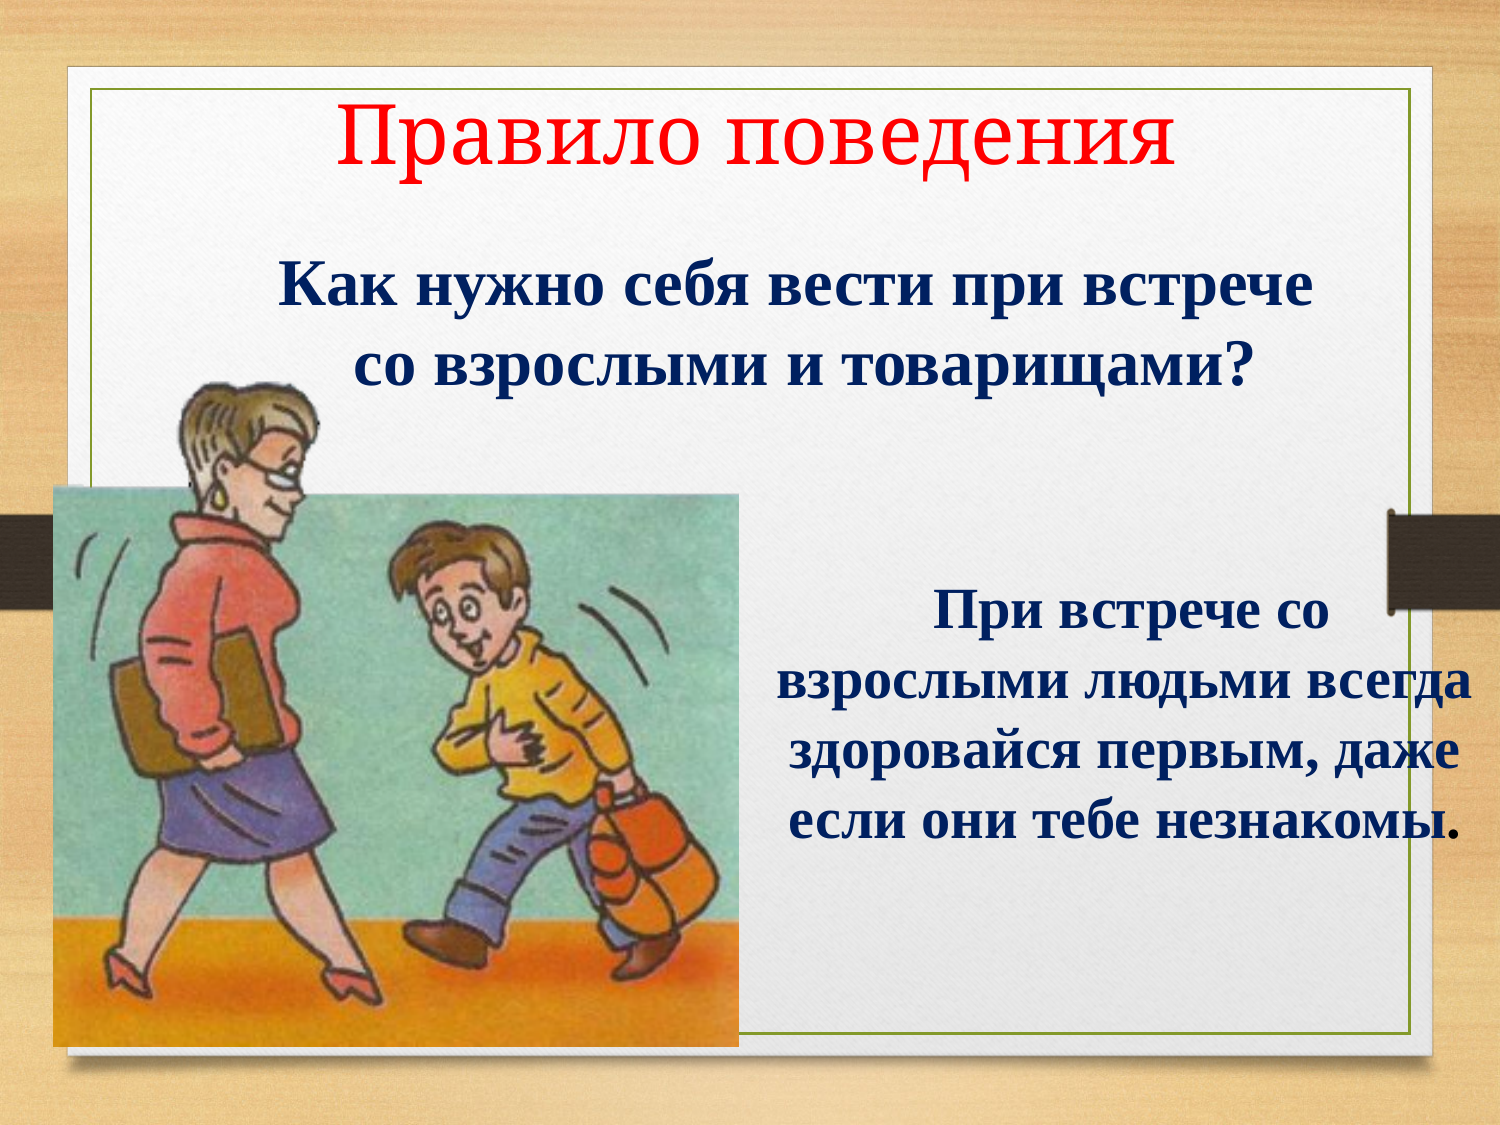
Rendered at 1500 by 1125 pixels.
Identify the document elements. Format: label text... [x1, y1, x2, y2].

text_box При встрече со взрослыми людьми всегда здоровайся первым, даже если они тебе незнакомы. [749, 562, 1500, 858]
text_box Как нужно себя вести при встрече со взрослыми и товарищами? [264, 231, 1348, 407]
picture [0, 0, 1500, 1125]
title Правило поведения [171, 42, 1341, 220]
